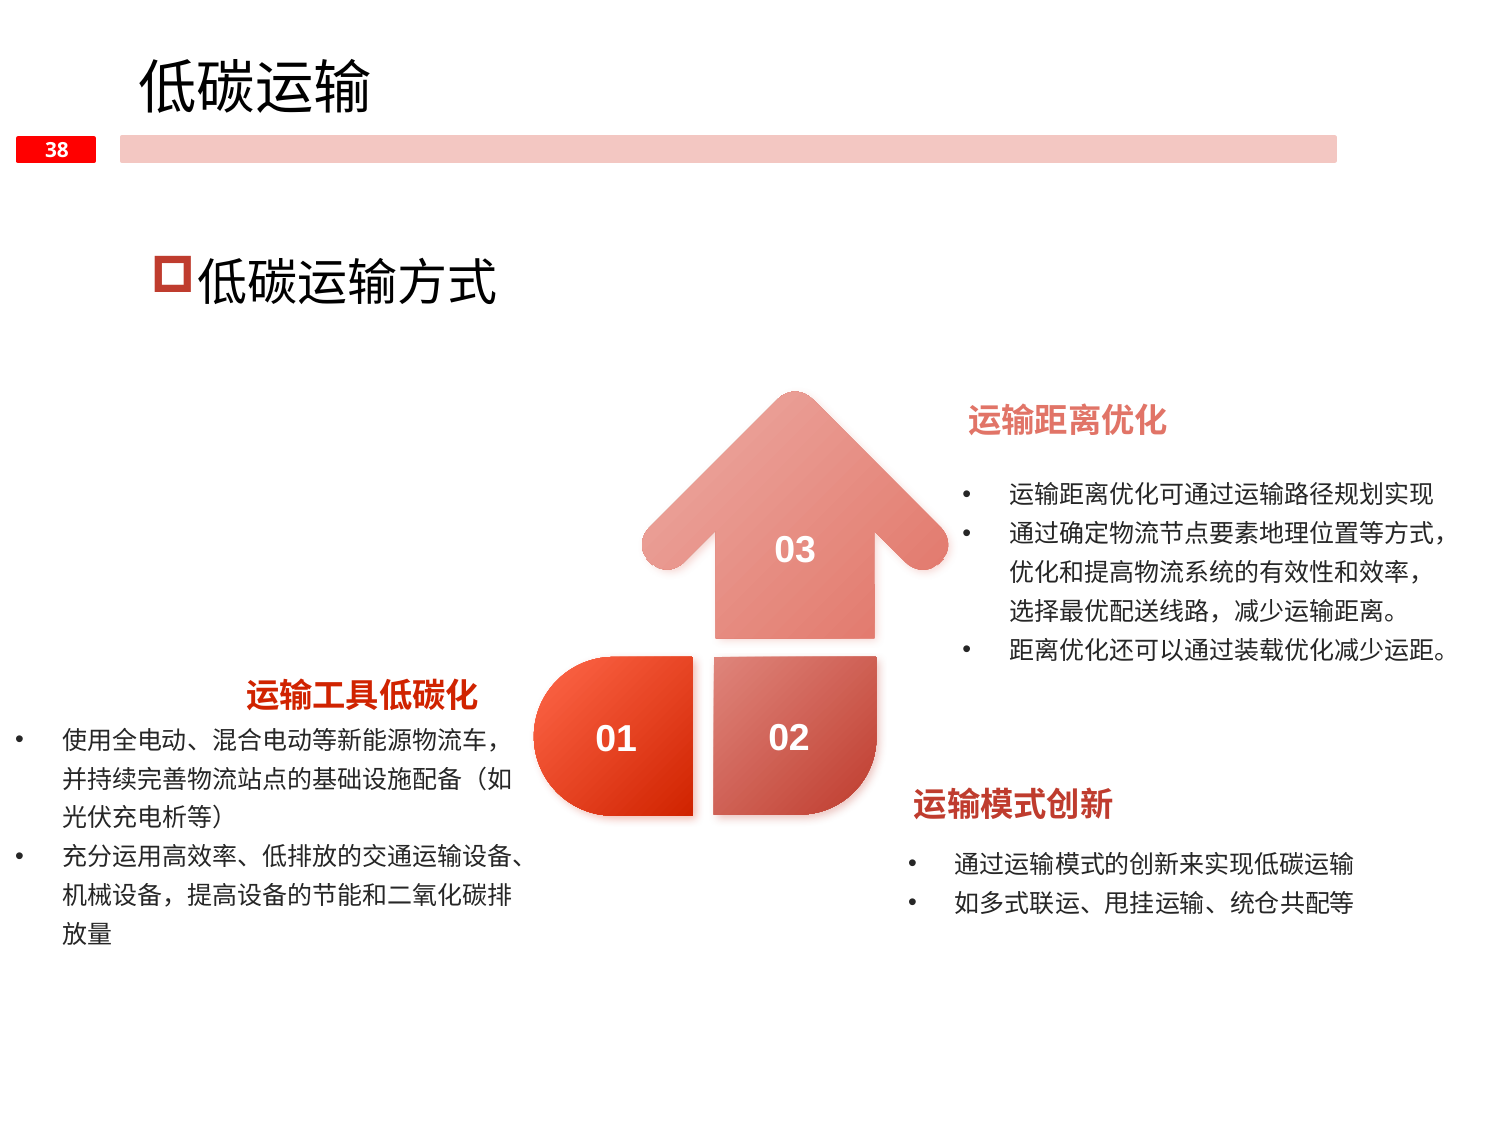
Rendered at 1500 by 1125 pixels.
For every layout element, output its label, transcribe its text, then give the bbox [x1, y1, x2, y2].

text_box 运输工具低碳化 [12, 642, 479, 714]
text_box [17, 129, 97, 189]
text_box 运输模式创新 [913, 752, 1381, 824]
text_box 低碳运输 [123, 42, 958, 128]
text_box 低碳运输方式 [135, 243, 1121, 338]
text_box 01 [531, 654, 695, 818]
text_box 03 [639, 389, 951, 641]
text_box 使用全电动、混合电动等新能源物流车，并持续完善物流站点的基础设施配备（如光伏充电析等） 充分运用高效率、低排放的交通运输设备、机械设备，提高设备的节能和二氧化碳排放量 [15, 715, 534, 836]
text_box 通过运输模式的创新来实现低碳运输 如多式联运、甩挂运输、统仓共配等 [908, 839, 1445, 960]
text_box 02 [711, 654, 879, 817]
text_box 运输距离优化可通过运输路径规划实现 通过确定物流节点要素地理位置等方式，优化和提高物流系统的有效性和效率，选择最优配送线路，减少运输距离。 距离优化还可以通过装载优化减少运距。 [962, 469, 1441, 590]
text_box 运输距离优化 [968, 367, 1435, 439]
